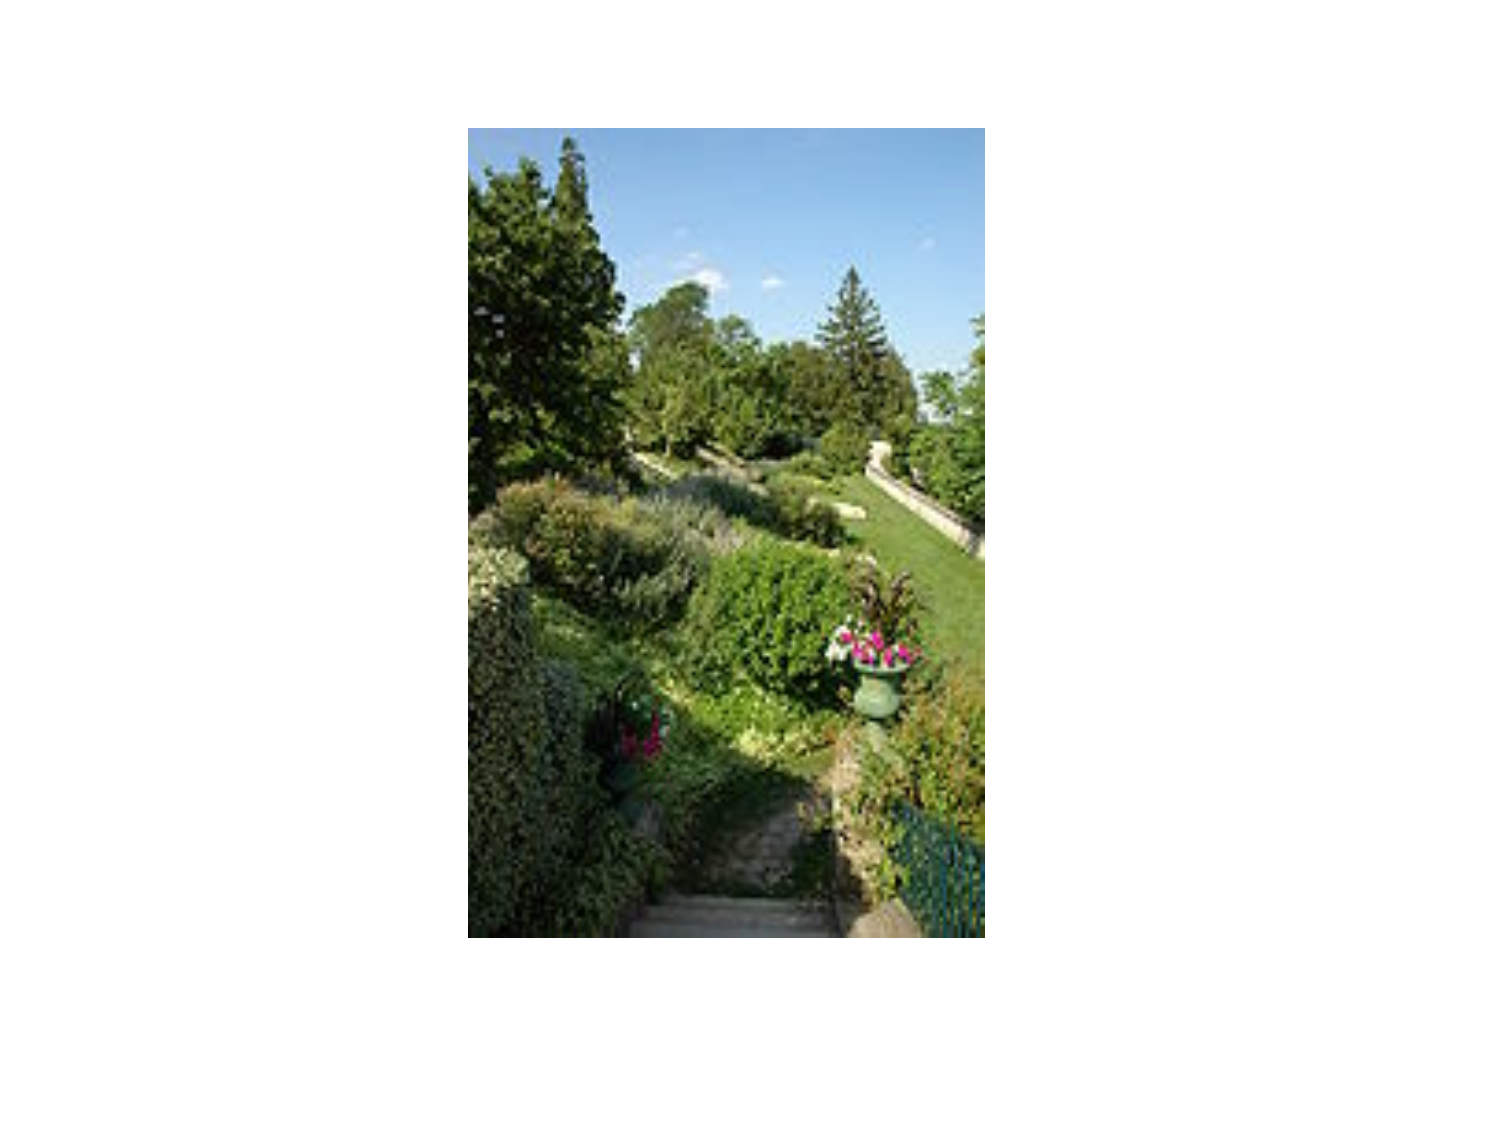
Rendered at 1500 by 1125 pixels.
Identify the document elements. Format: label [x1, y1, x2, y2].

picture [468, 128, 985, 938]
